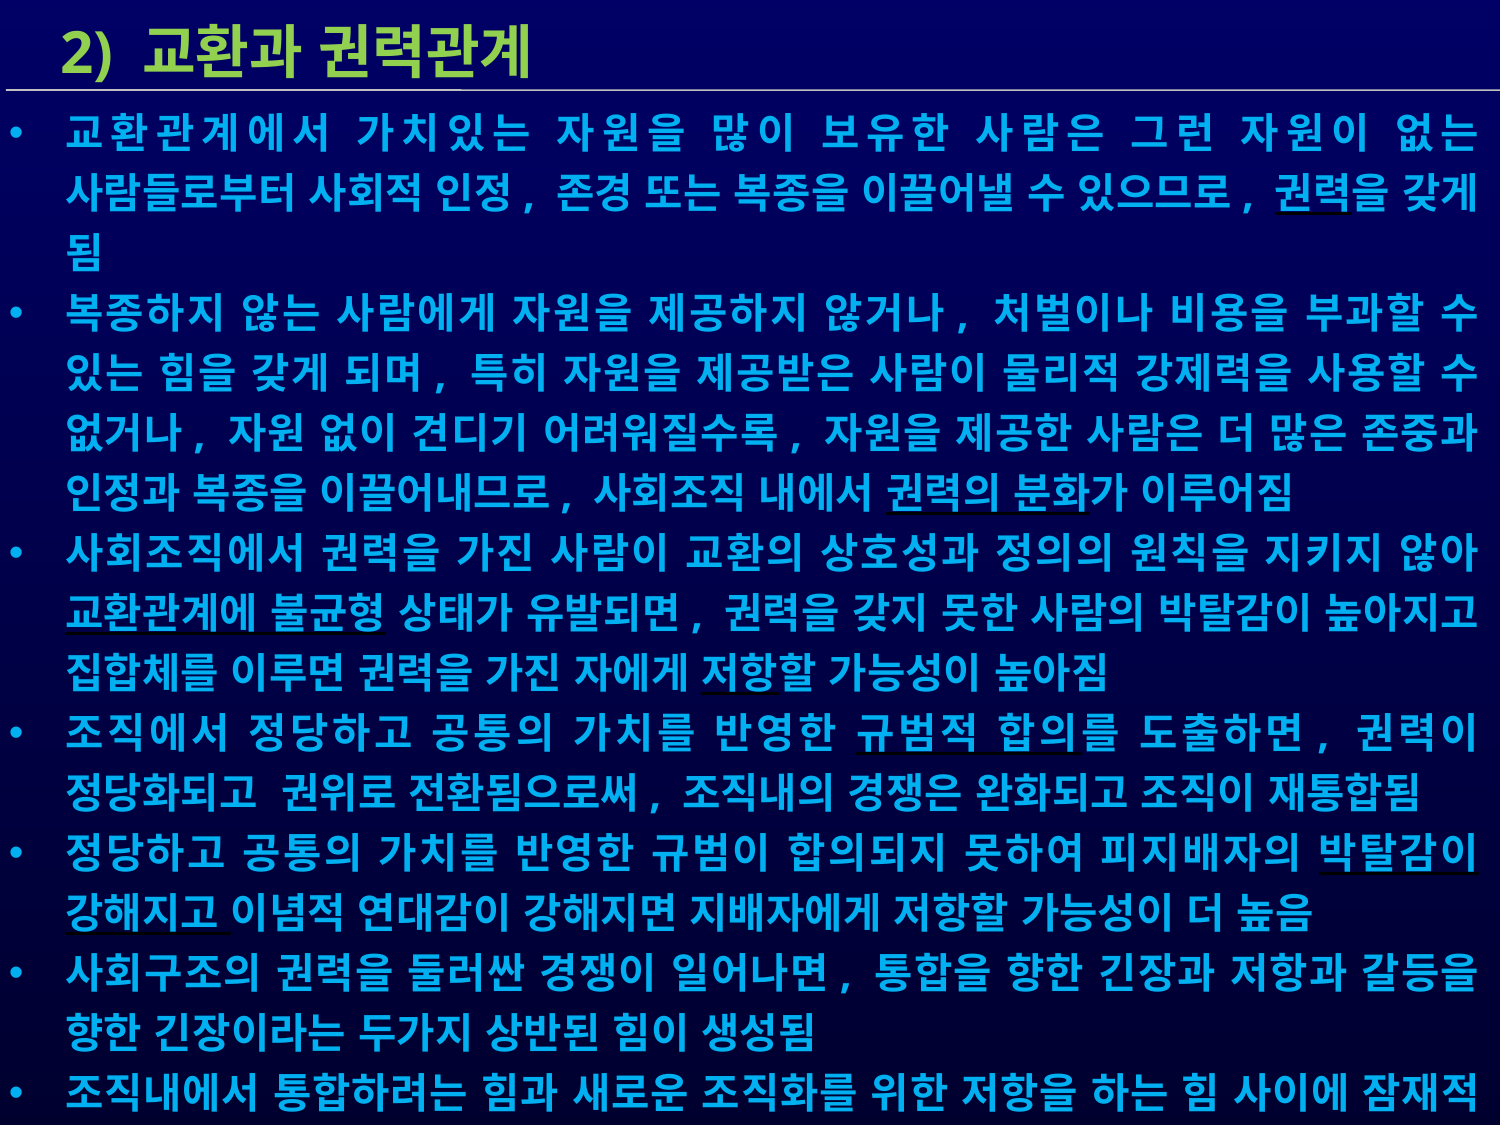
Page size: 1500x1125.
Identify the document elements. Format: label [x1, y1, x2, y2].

text_box [0, 6, 1500, 1125]
